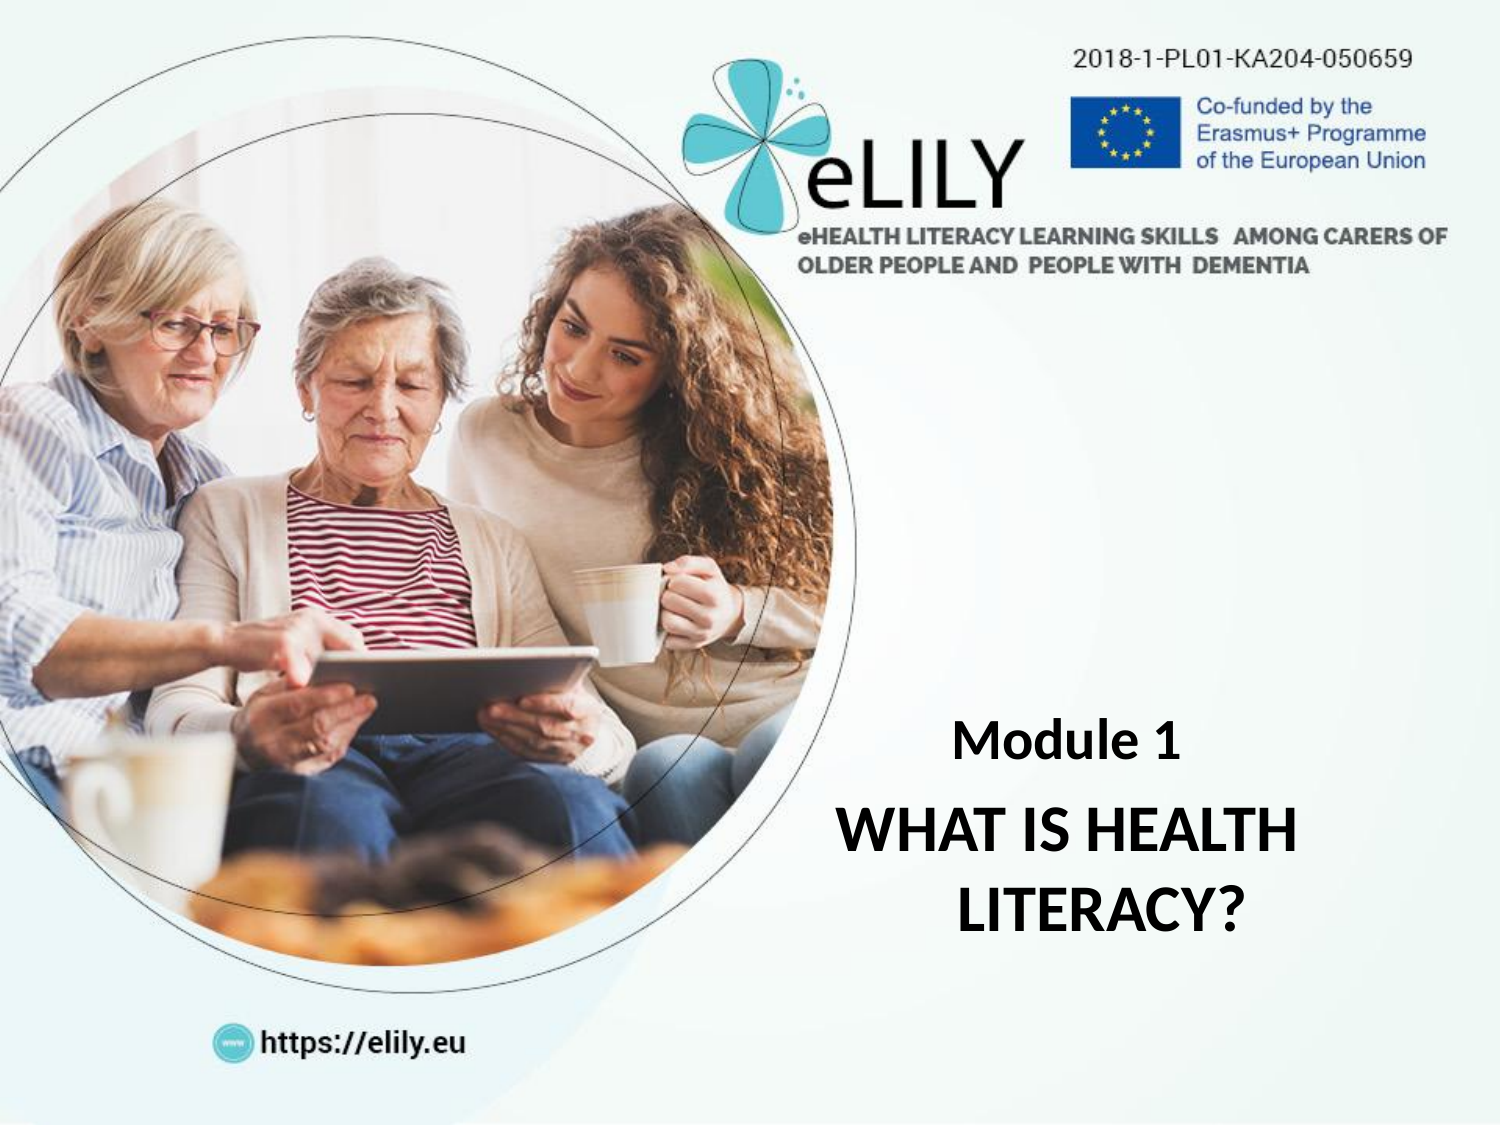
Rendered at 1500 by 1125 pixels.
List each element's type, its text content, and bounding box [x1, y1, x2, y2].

picture [0, 0, 1500, 1125]
subtitle Module 1 WHAT IS HEALTH LITERACY? [690, 694, 1440, 982]
